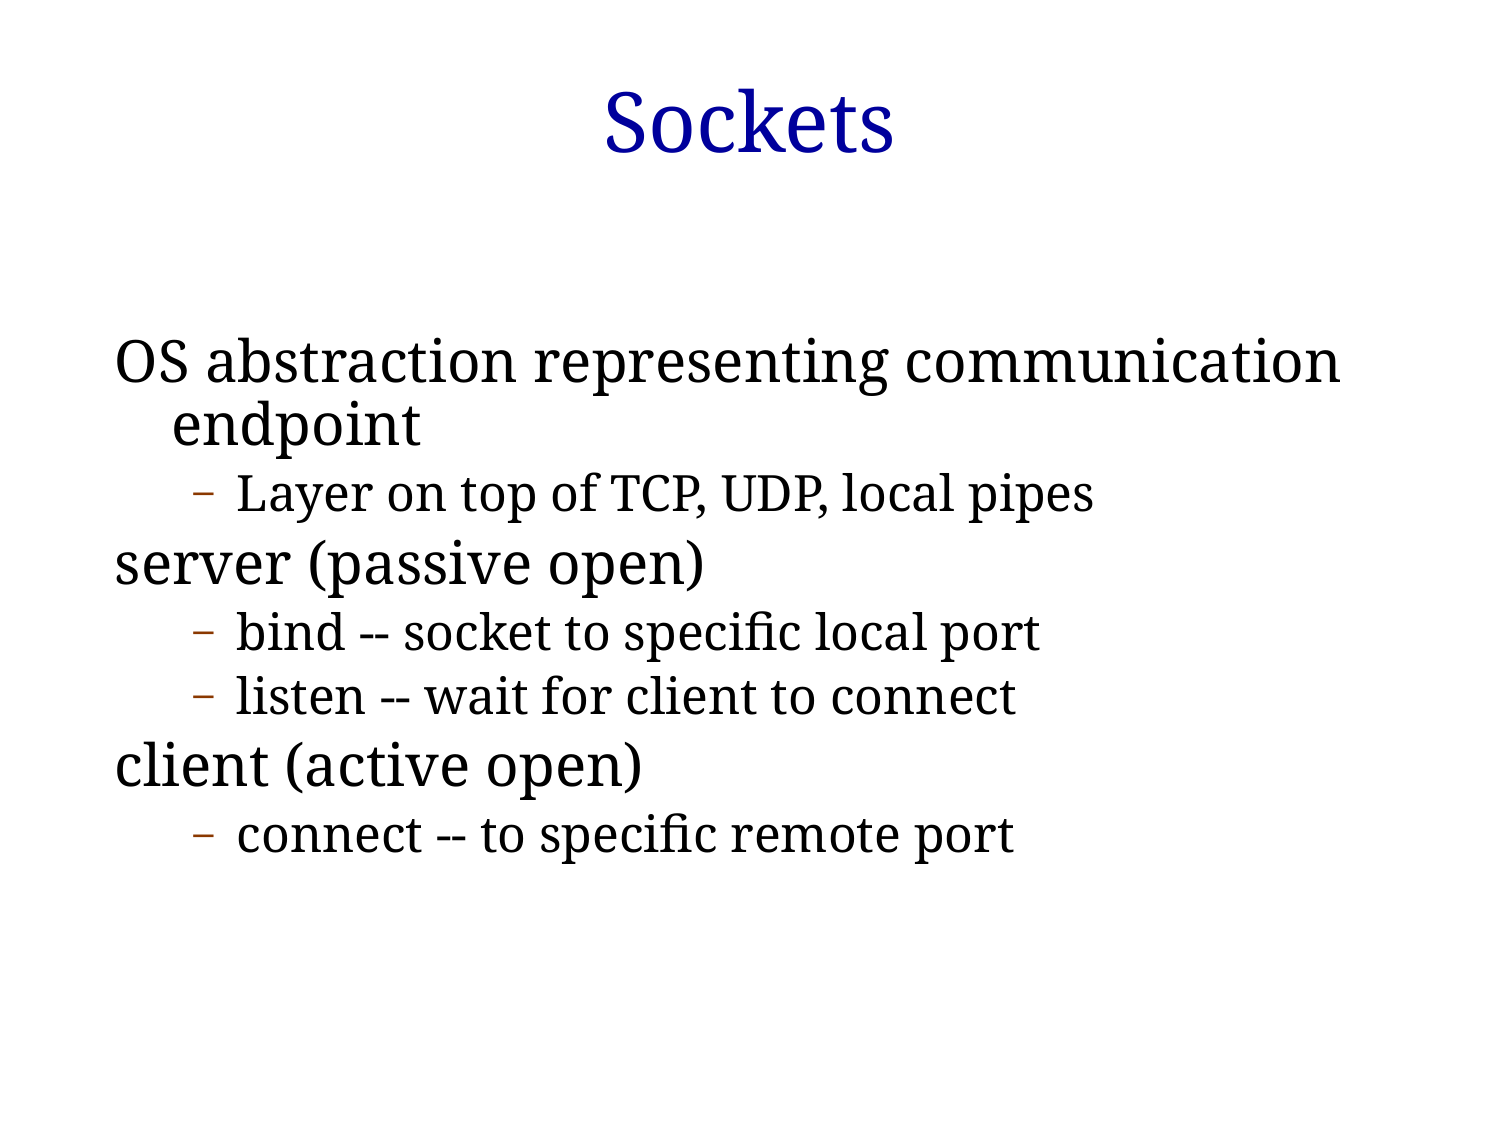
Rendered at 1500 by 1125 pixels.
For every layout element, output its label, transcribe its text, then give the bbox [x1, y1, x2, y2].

title Sockets [74, 47, 1426, 191]
list OS abstraction representing communication endpoint Layer on top of TCP, UDP, local pipes server (passive open) bind -- socket to specific local port listen -- wait for client to connect client (active open) connect -- to specific remote port [99, 324, 1500, 1001]
